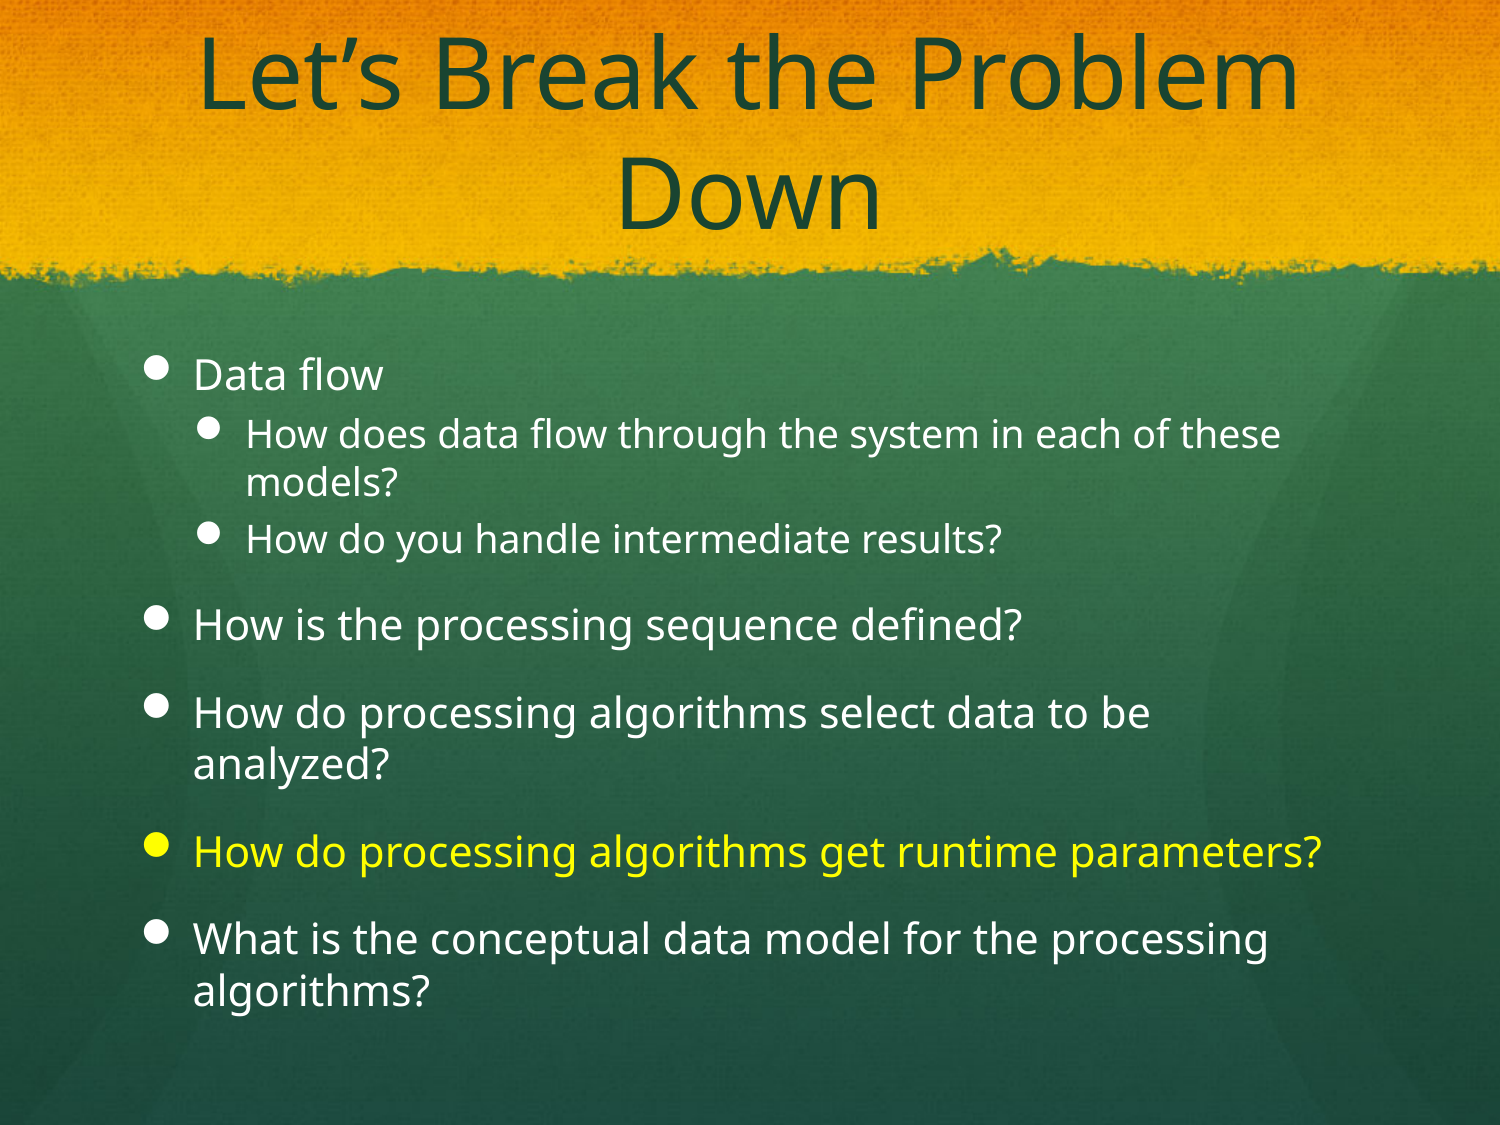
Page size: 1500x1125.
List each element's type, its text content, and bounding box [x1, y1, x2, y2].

list Data flow How does data flow through the system in each of these models? How do you handle intermediate results? How is the processing sequence defined? How do processing algorithms select data to be analyzed? How do processing algorithms get runtime parameters? What is the conceptual data model for the processing algorithms? [125, 339, 1375, 1026]
title Let’s Break the Problem Down [125, 13, 1375, 246]
picture [0, 0, 1500, 1125]
